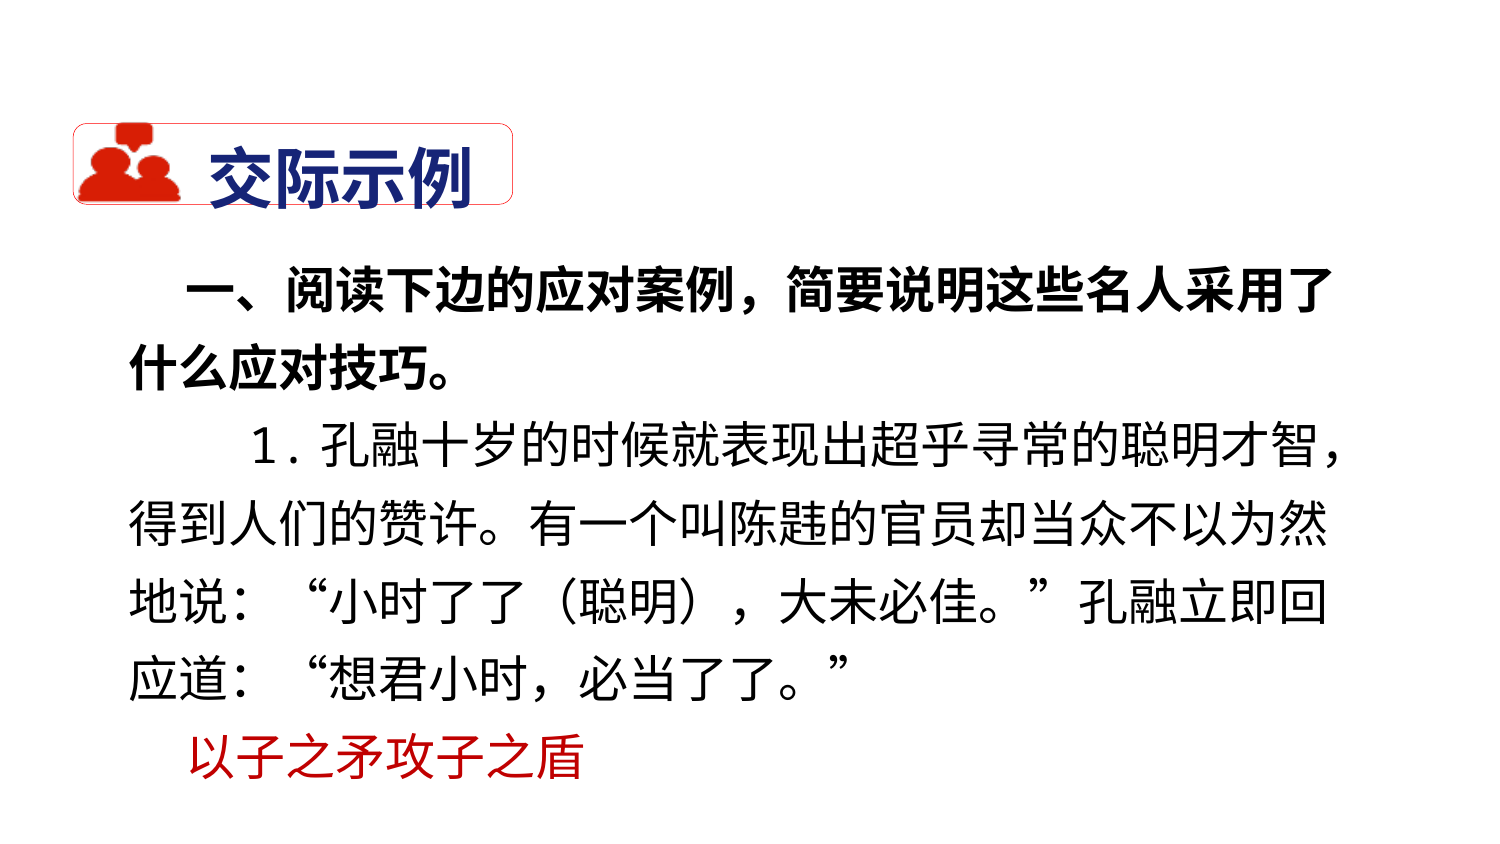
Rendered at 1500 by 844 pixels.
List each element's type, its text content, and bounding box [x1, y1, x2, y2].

text_box 一、阅读下边的应对案例，简要说明这些名人采用了什么应对技巧。 1.孔融十岁的时候就表现出超乎寻常的聪明才智，得到人们的赞许。有一个叫陈韪的官员却当众不以为然地说：“小时了了（聪明），大未必佳。”孔融立即回应道：“想君小时，必当了了。” 以子之矛攻子之盾 [113, 232, 1386, 794]
text_box 交际示例 [192, 129, 508, 224]
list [49, 102, 209, 223]
text_box [209, 122, 514, 203]
